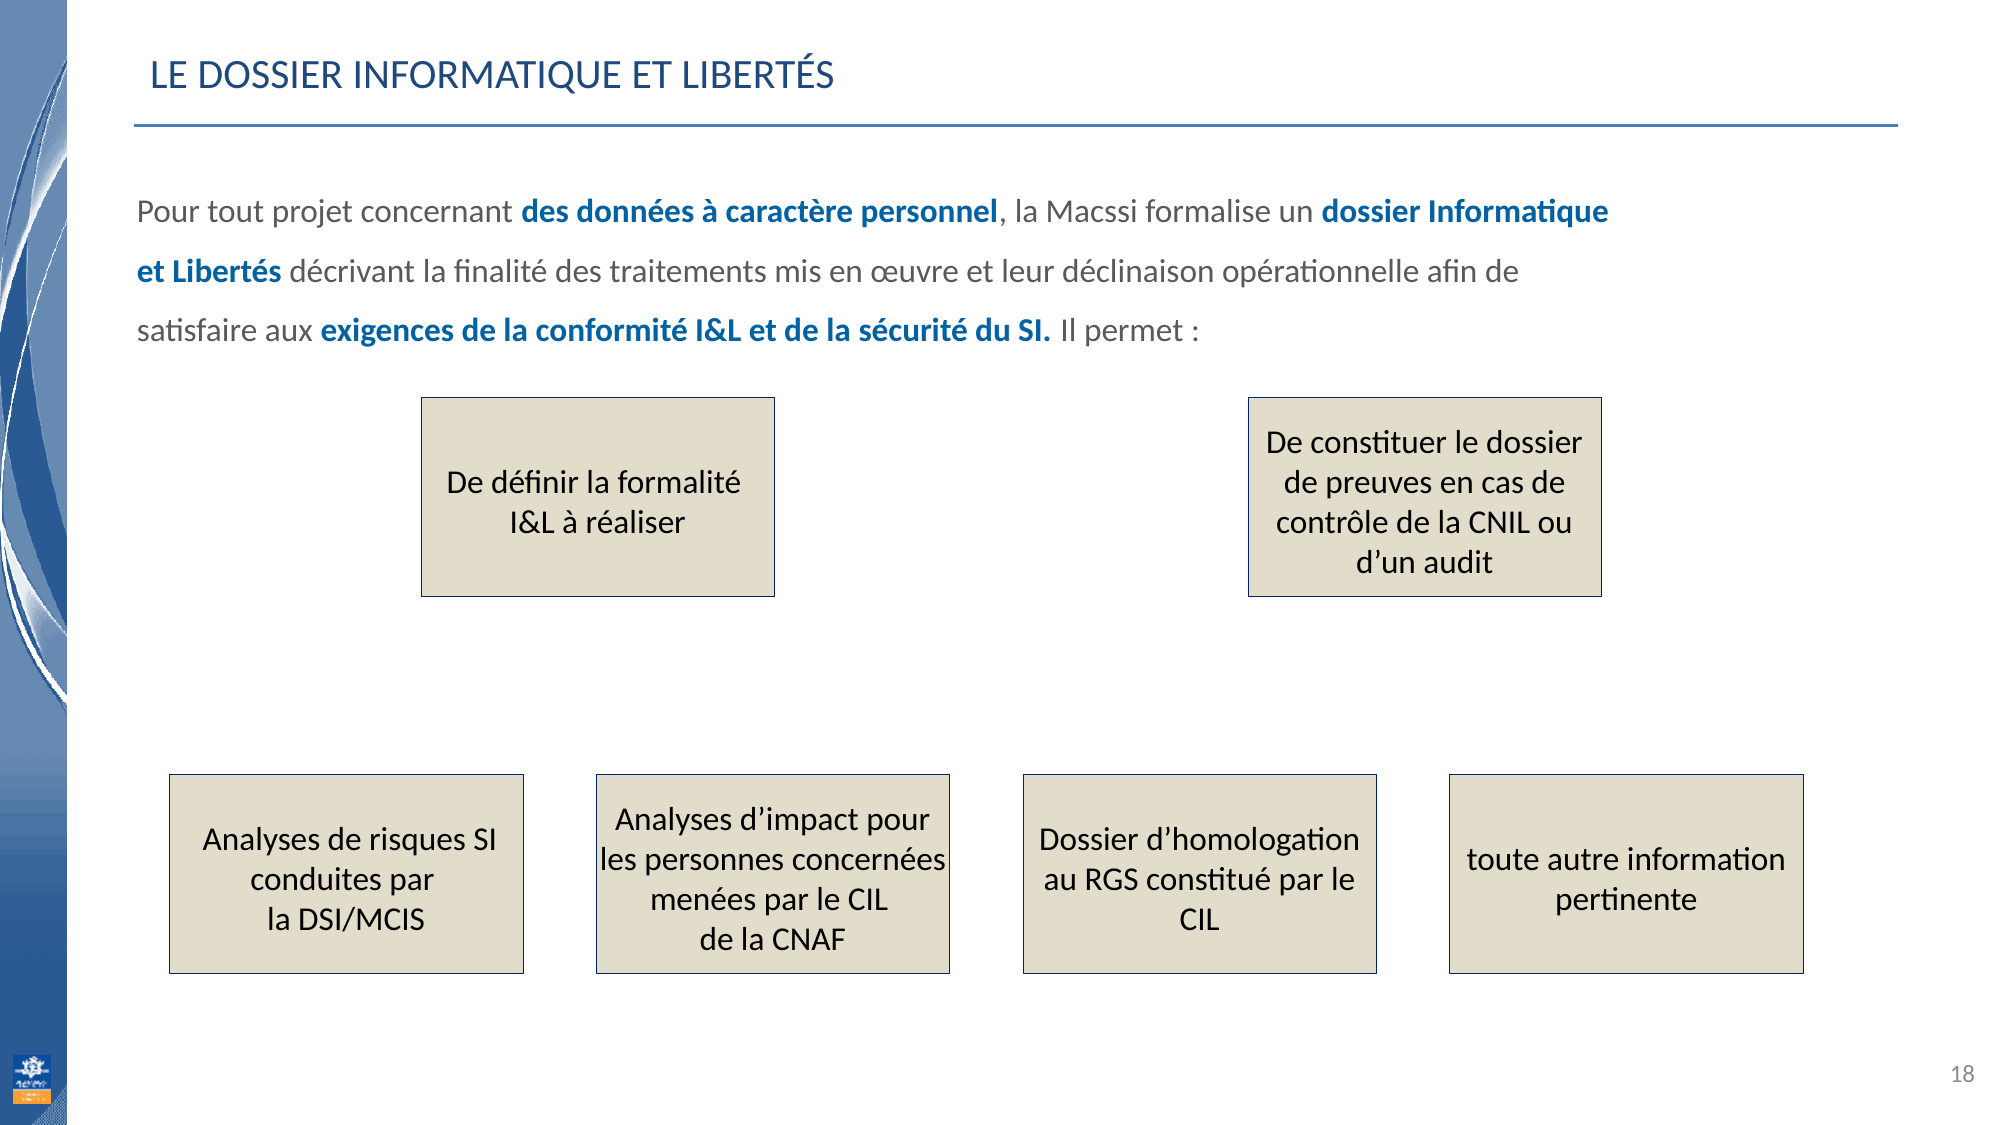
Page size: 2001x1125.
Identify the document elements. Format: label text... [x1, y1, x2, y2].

text_box Pour tout projet concernant des données à caractère personnel, la Macssi formalise un dossier Informatique et Libertés décrivant la finalité des traitements mis en œuvre et leur déclinaison opérationnelle afin de satisfaire aux exigences de la conformité I&L et de la sécurité du SI. Il permet : [122, 161, 1868, 356]
text_box De définir la formalité I&L à réaliser [421, 397, 775, 597]
picture [13, 1055, 51, 1104]
text_box toute autre information pertinente [1449, 774, 1804, 974]
text_box Analyses d’impact pour les personnes concernées menées par le CIL de la CNAF [596, 774, 950, 974]
slide_number 18 [1921, 1042, 1991, 1103]
title Le dossier informatique et libertés [135, 19, 1898, 126]
text_box Dossier d’homologation au RGS constitué par le CIL [1022, 774, 1377, 974]
text_box Analyses de risques SI conduites par la DSI/MCIS [169, 774, 523, 974]
text_box De constituer le dossier de preuves en cas de contrôle de la CNIL ou d’un audit [1247, 397, 1602, 597]
